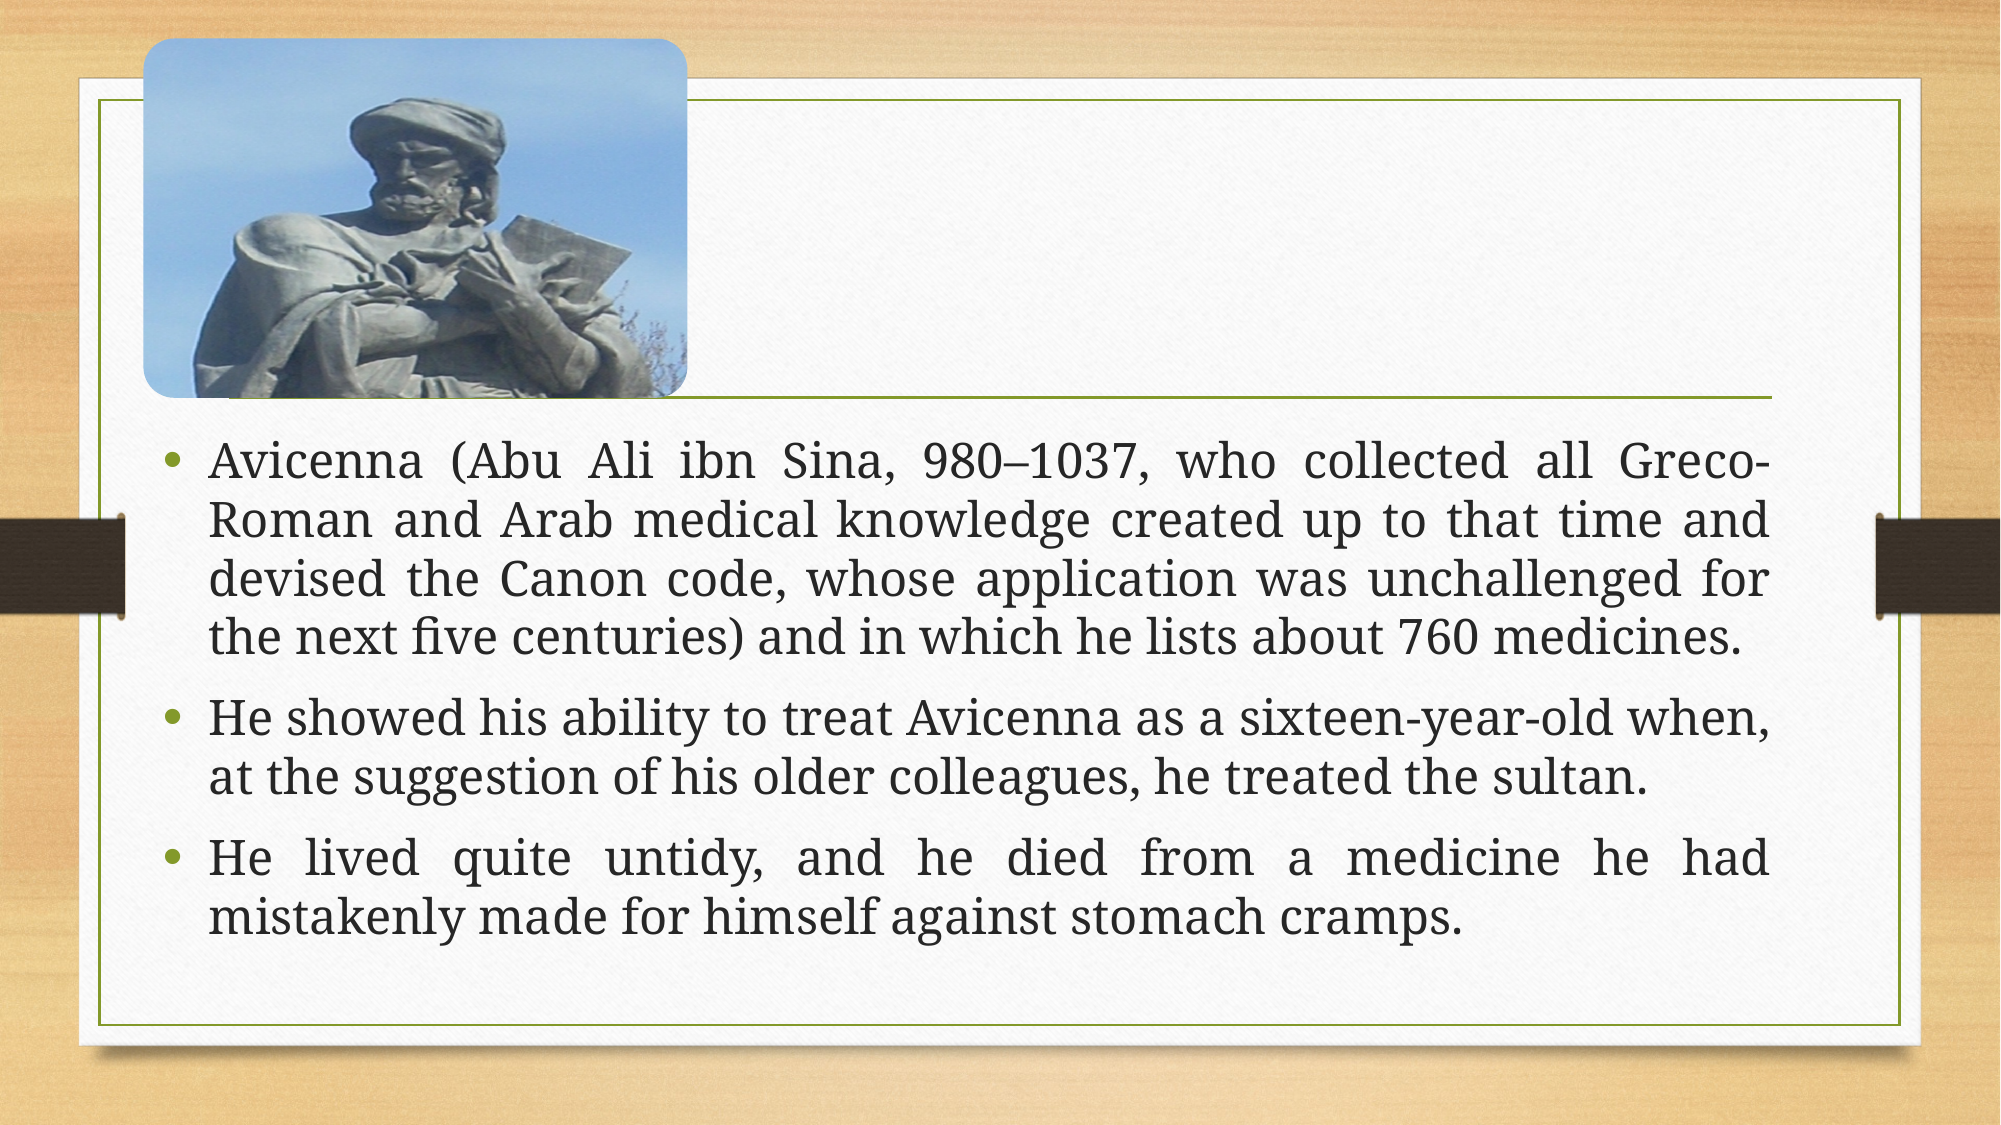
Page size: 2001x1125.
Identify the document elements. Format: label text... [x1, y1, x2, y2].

list Avicenna (Abu Ali ibn Sina, 980–1037, who collected all Greco-Roman and Arab medical knowledge created up to that time and devised the Canon code, whose application was unchallenged for the next five centuries) and in which he lists about 760 medicines. He showed his ability to treat Avicenna as a sixteen-year-old when, at the suggestion of his older colleagues, he treated the sultan. He lived quite untidy, and he died from a medicine he had mistakenly made for himself against stomach cramps. [147, 422, 1788, 964]
picture [0, 0, 2001, 1125]
